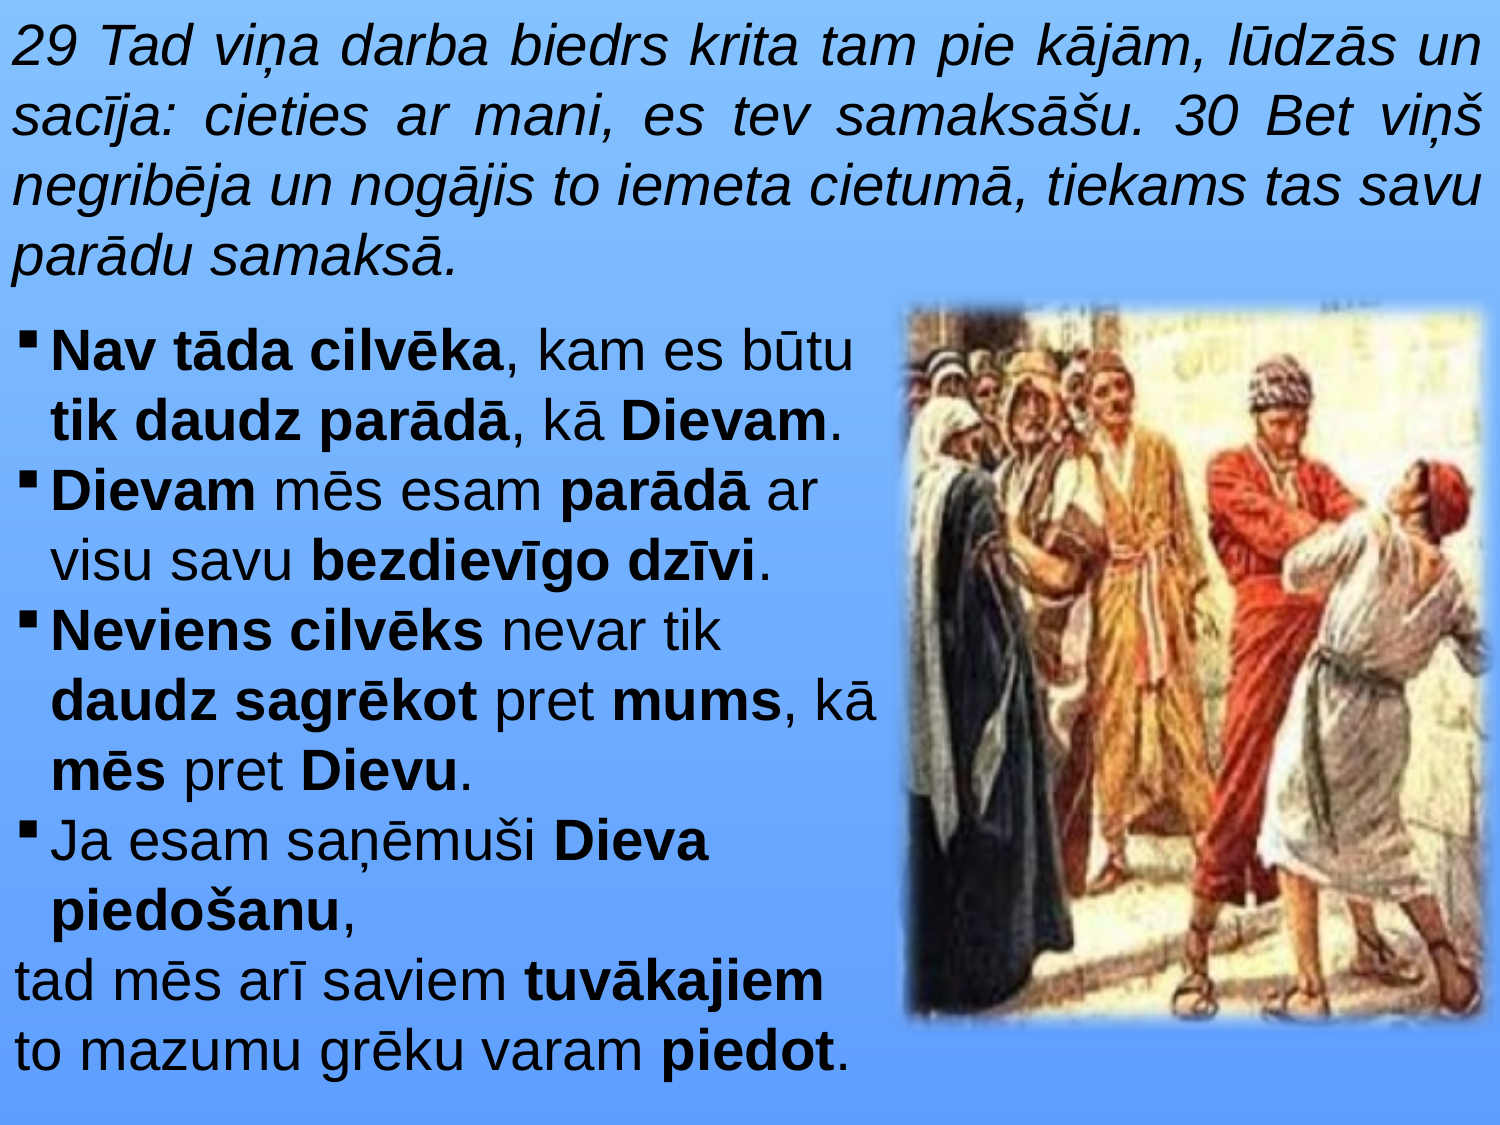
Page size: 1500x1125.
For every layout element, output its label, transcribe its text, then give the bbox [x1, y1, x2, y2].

picture [890, 292, 1500, 1036]
text_box Nav tāda cilvēka, kam es būtu tik daudz parādā, kā Dievam. Dievam mēs esam parādā ar visu savu bezdievīgo dzīvi. Neviens cilvēks nevar tik daudz sagrēkot pret mums, kā mēs pret Dievu. Ja esam saņēmuši Dieva piedošanu, tad mēs arī saviem tuvākajiem to mazumu grēku varam piedot. [0, 304, 903, 1090]
list 29 Tad viņa darba biedrs krita tam pie kājām, lūdzās un sacīja: cieties ar mani, es tev samaksāšu. 30 Bet viņš negribēja un nogājis to iemeta cietumā, tiekams tas savu parādu samaksā. [0, 0, 1500, 304]
